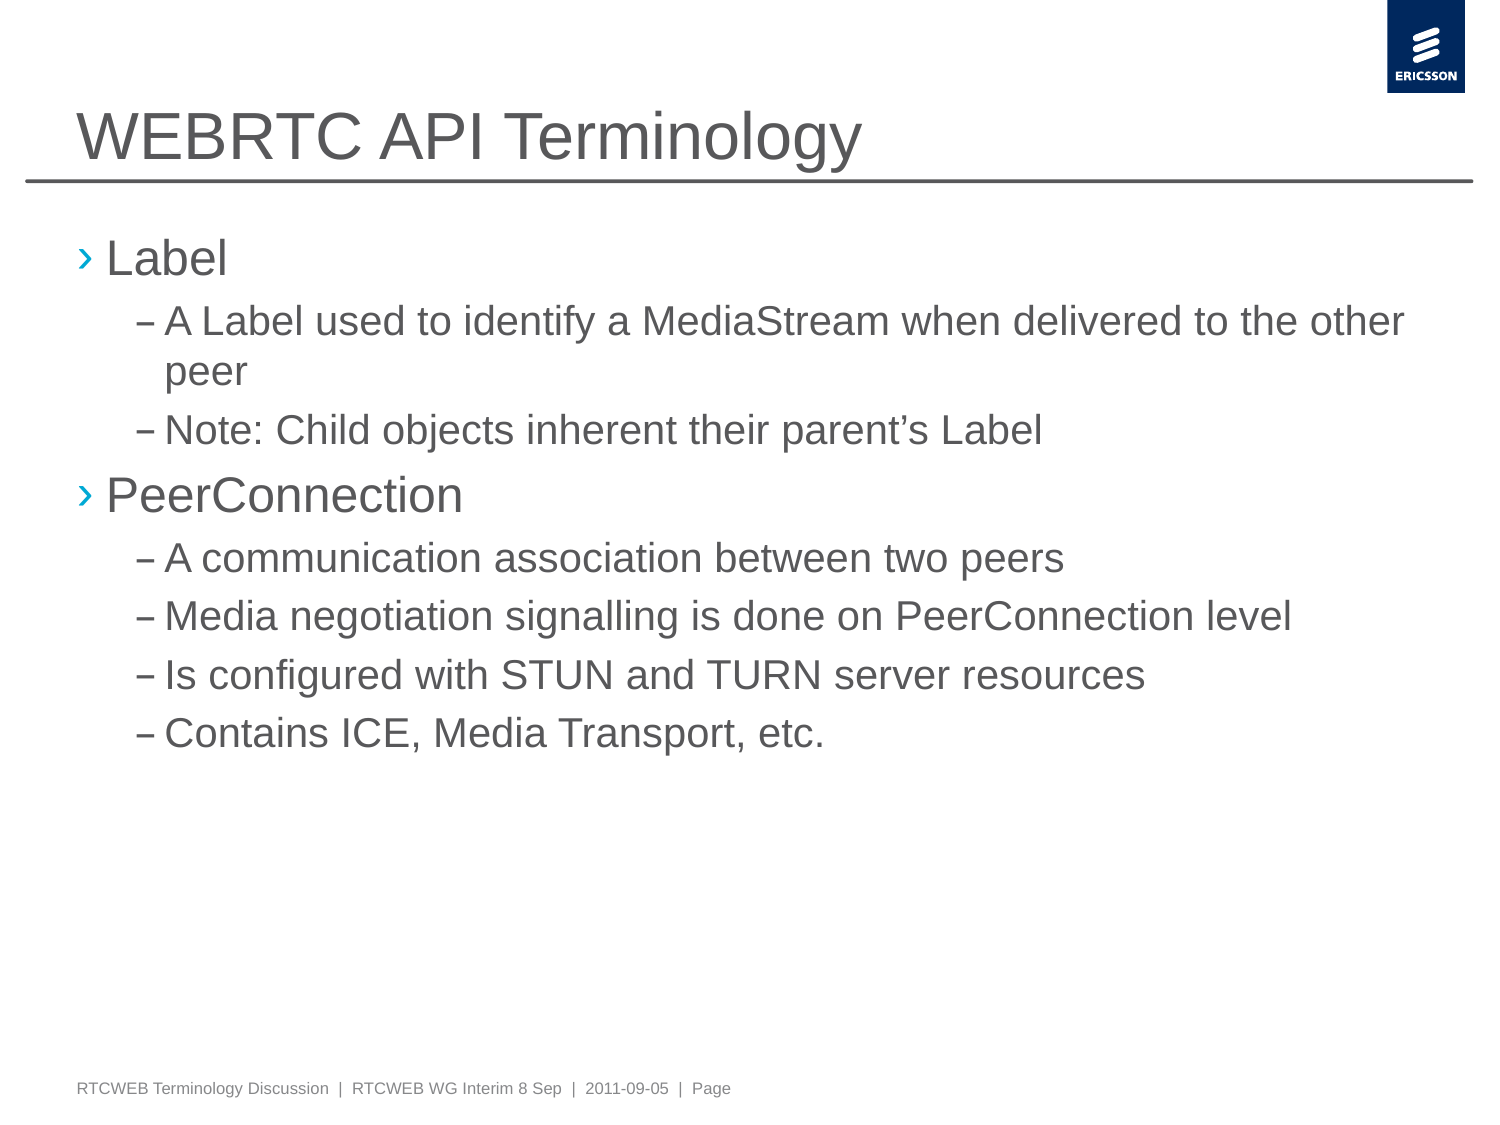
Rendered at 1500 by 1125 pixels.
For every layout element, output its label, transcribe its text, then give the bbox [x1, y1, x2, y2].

list Label A Label used to identify a MediaStream when delivered to the other peer Note: Child objects inherent their parent’s Label PeerConnection A communication association between two peers Media negotiation signalling is done on PeerConnection level Is configured with STUN and TURN server resources Contains ICE, Media Transport, etc. [65, 225, 1436, 929]
title WEBRTC API Terminology [64, 91, 1349, 173]
